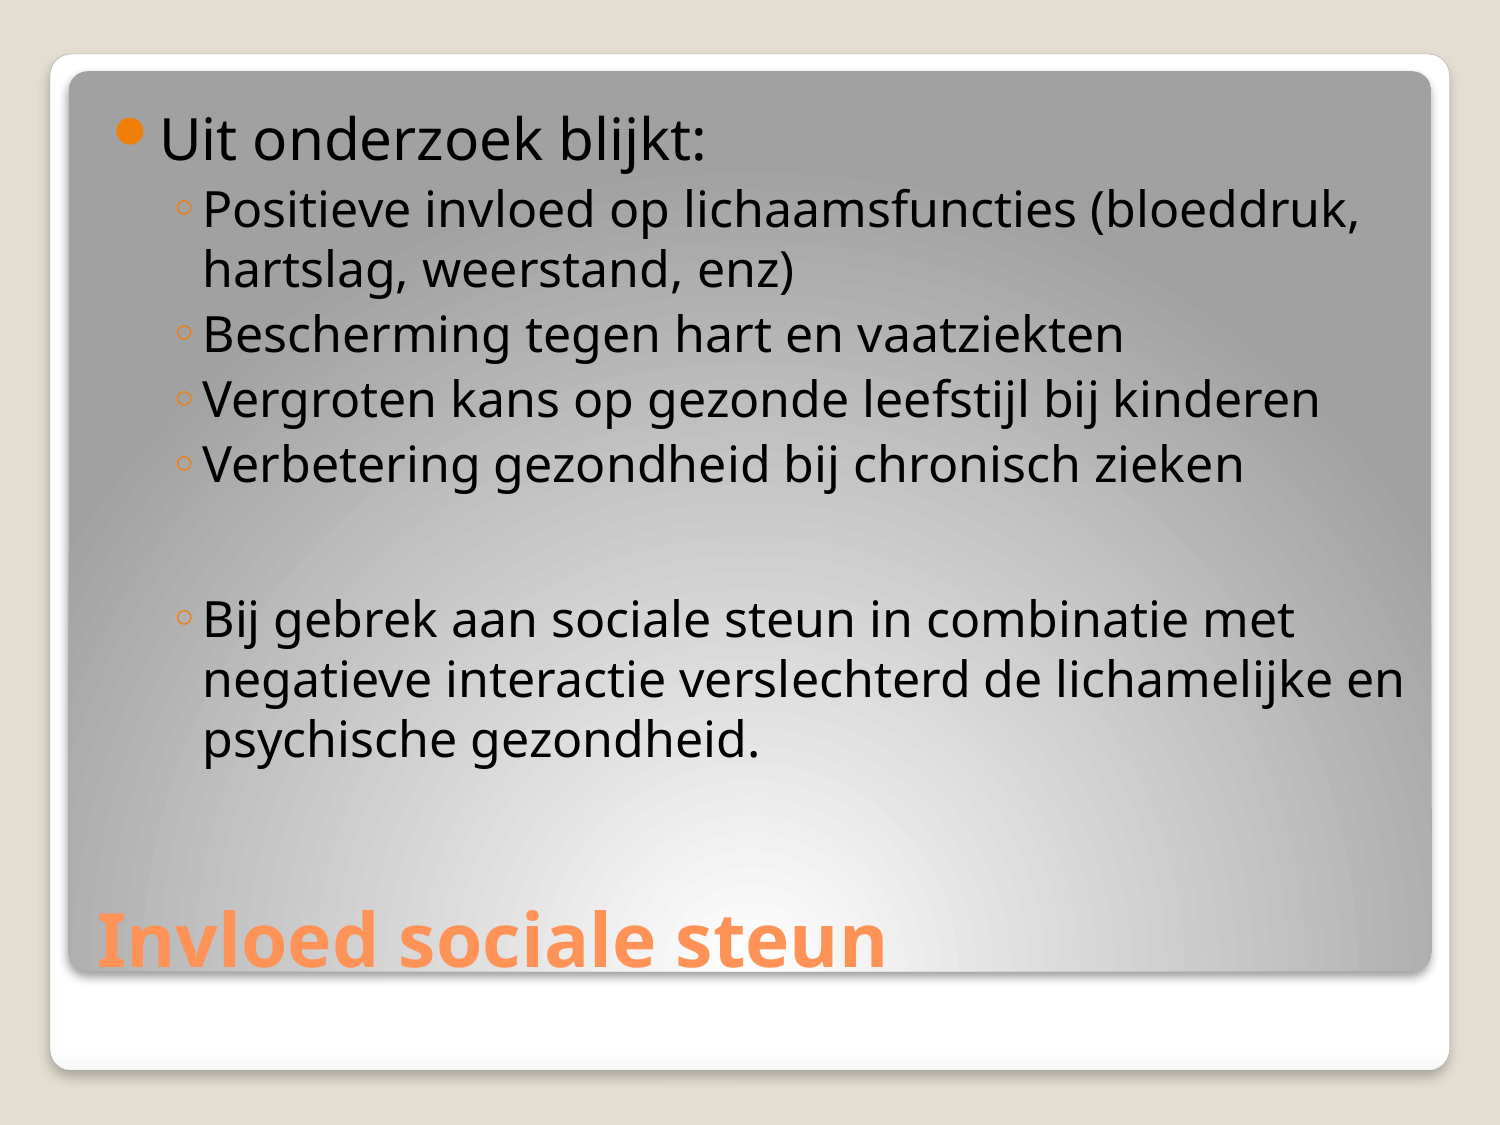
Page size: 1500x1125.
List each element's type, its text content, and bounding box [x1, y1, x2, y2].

title Invloed sociale steun [82, 817, 1425, 990]
list Uit onderzoek blijkt: Positieve invloed op lichaamsfuncties (bloeddruk, hartslag, weerstand, enz) Bescherming tegen hart en vaatziekten Vergroten kans op gezonde leefstijl bij kinderen Verbetering gezondheid bij chronisch zieken Bij gebrek aan sociale steun in combinatie met negatieve interactie verslechterd de lichamelijke en psychische gezondheid. [82, 86, 1425, 774]
